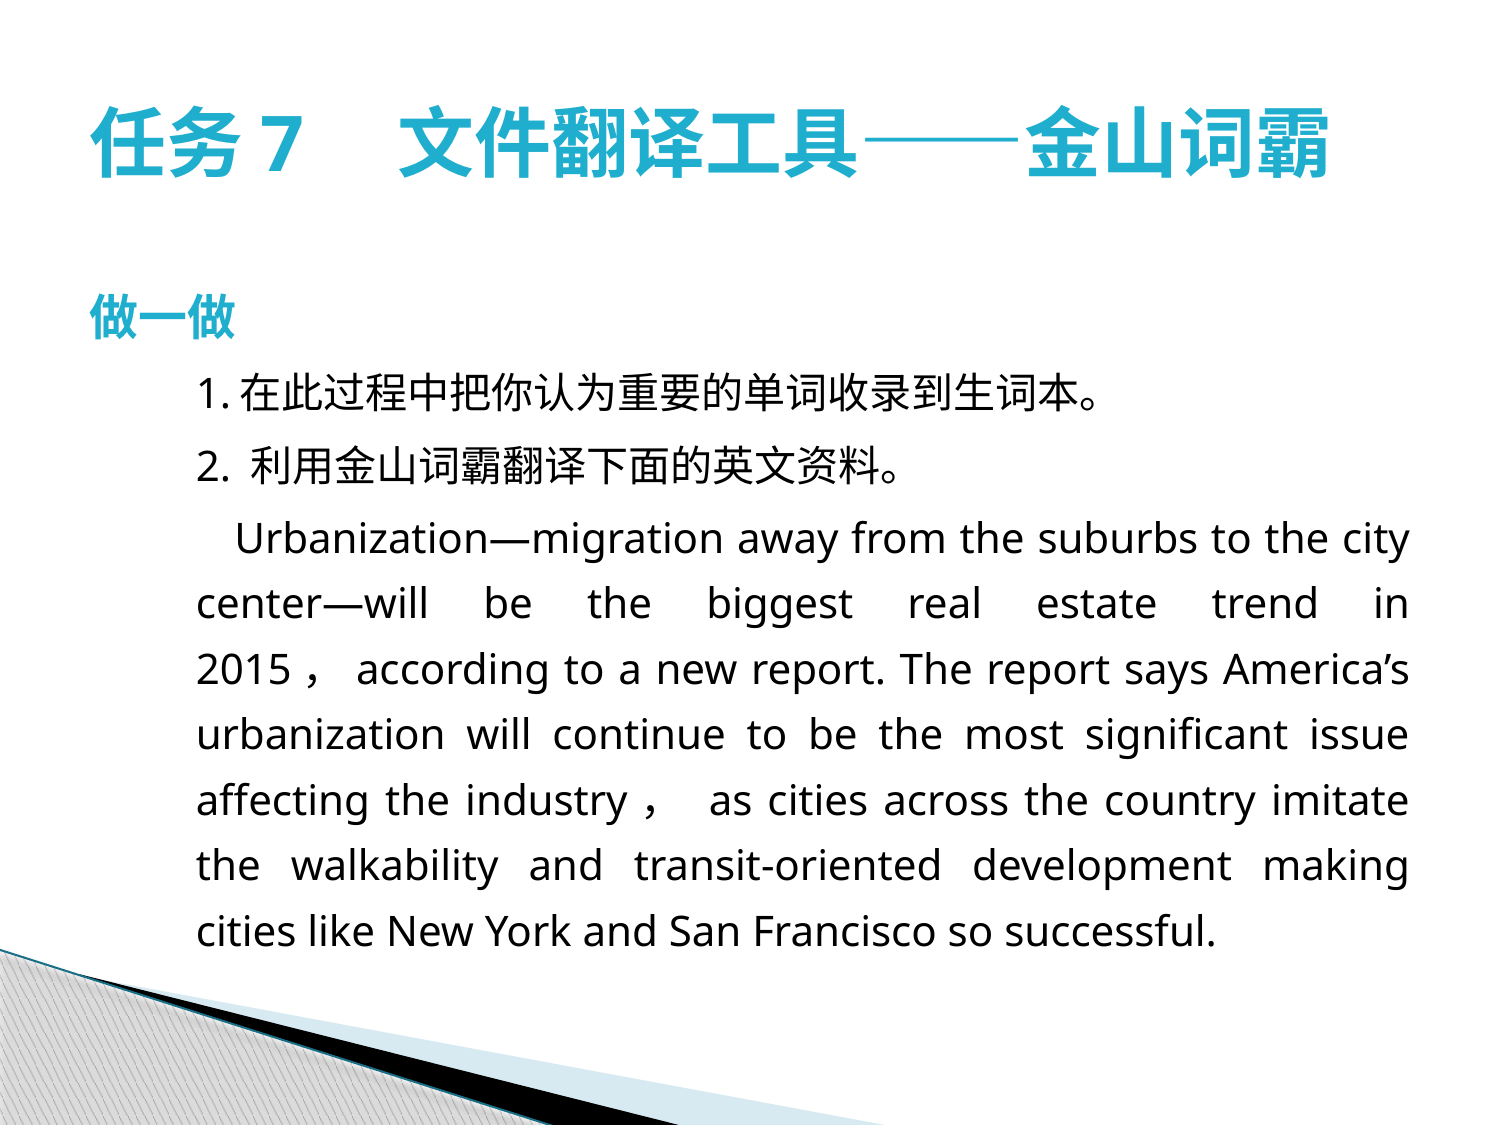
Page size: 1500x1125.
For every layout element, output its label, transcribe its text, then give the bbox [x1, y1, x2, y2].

list 做一做 1.在此过程中把你认为重要的单词收录到生词本。 2. 利用金山词霸翻译下面的英文资料。 Urbanization—migration away from the suburbs to the city center—will be the biggest real estate trend in 2015，according to a new report. The report says America’s urbanization will continue to be the most significant issue affecting the industry， as cities across the country imitate the walkability and transit-oriented development making cities like New York and San Francisco so successful. [75, 243, 1425, 1012]
title 任务7 文件翻译工具——金山词霸 [75, 45, 1425, 233]
